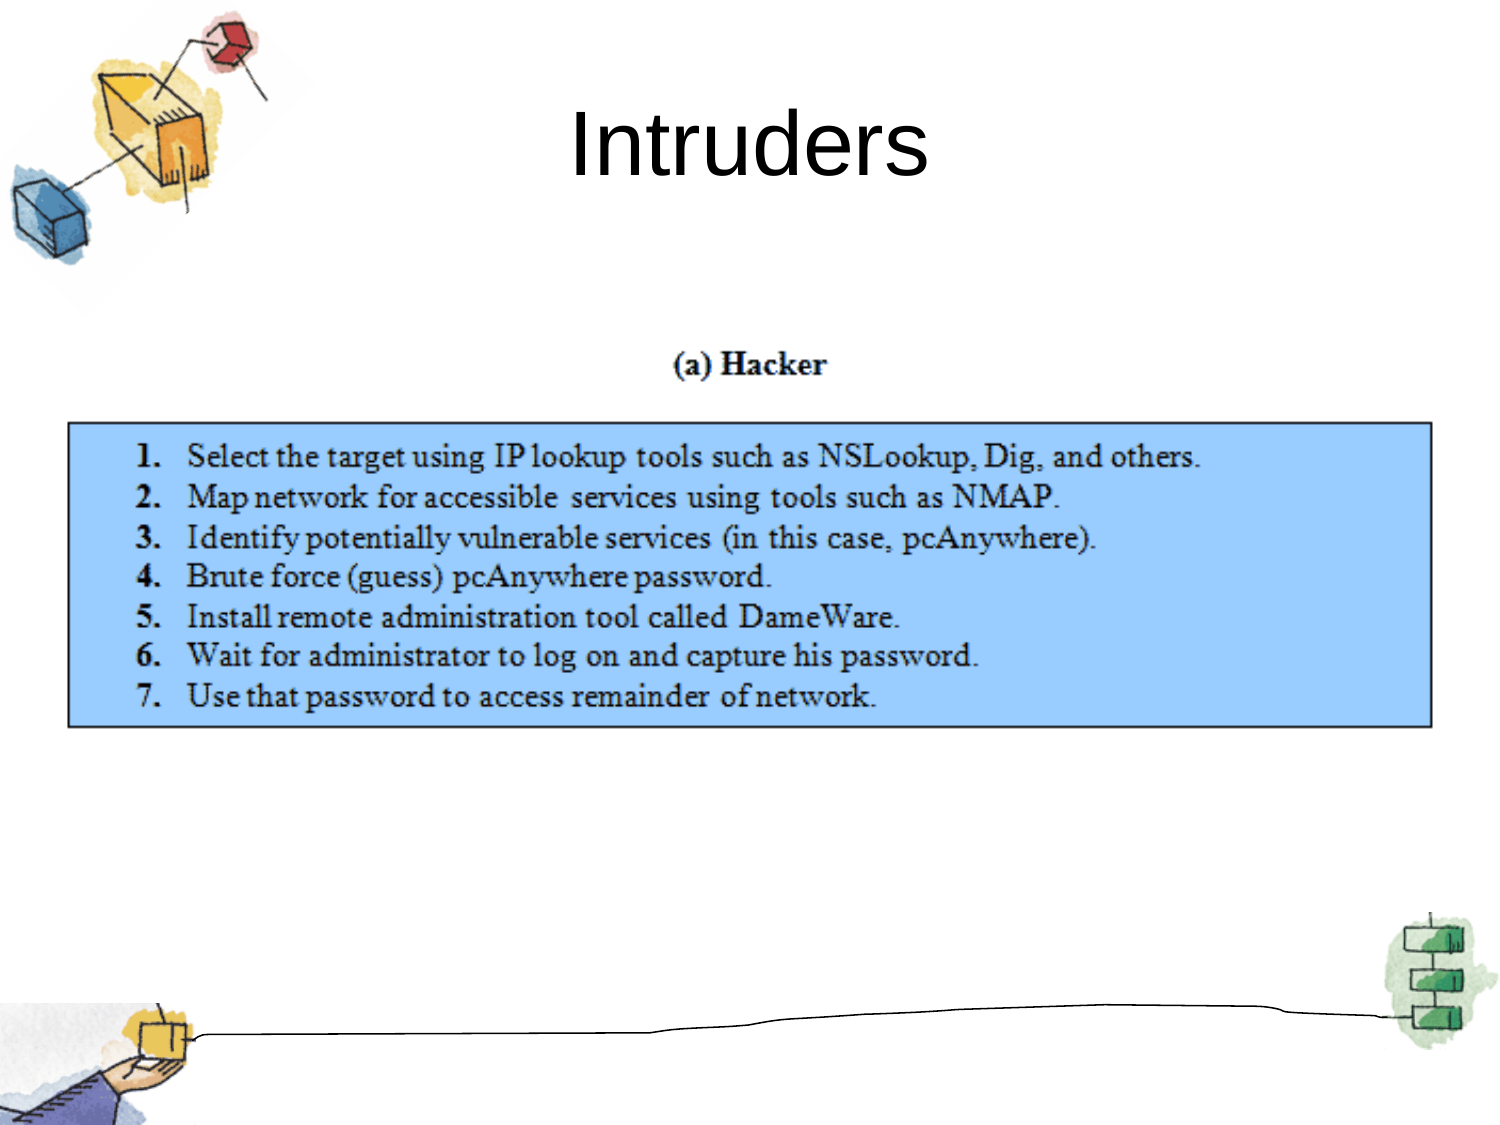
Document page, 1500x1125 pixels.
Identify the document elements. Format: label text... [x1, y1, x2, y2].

picture [1382, 912, 1500, 1050]
title Intruders [74, 44, 1426, 233]
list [34, 324, 1451, 750]
picture [0, 1003, 196, 1125]
picture [0, 85, 167, 316]
picture [114, 0, 274, 44]
